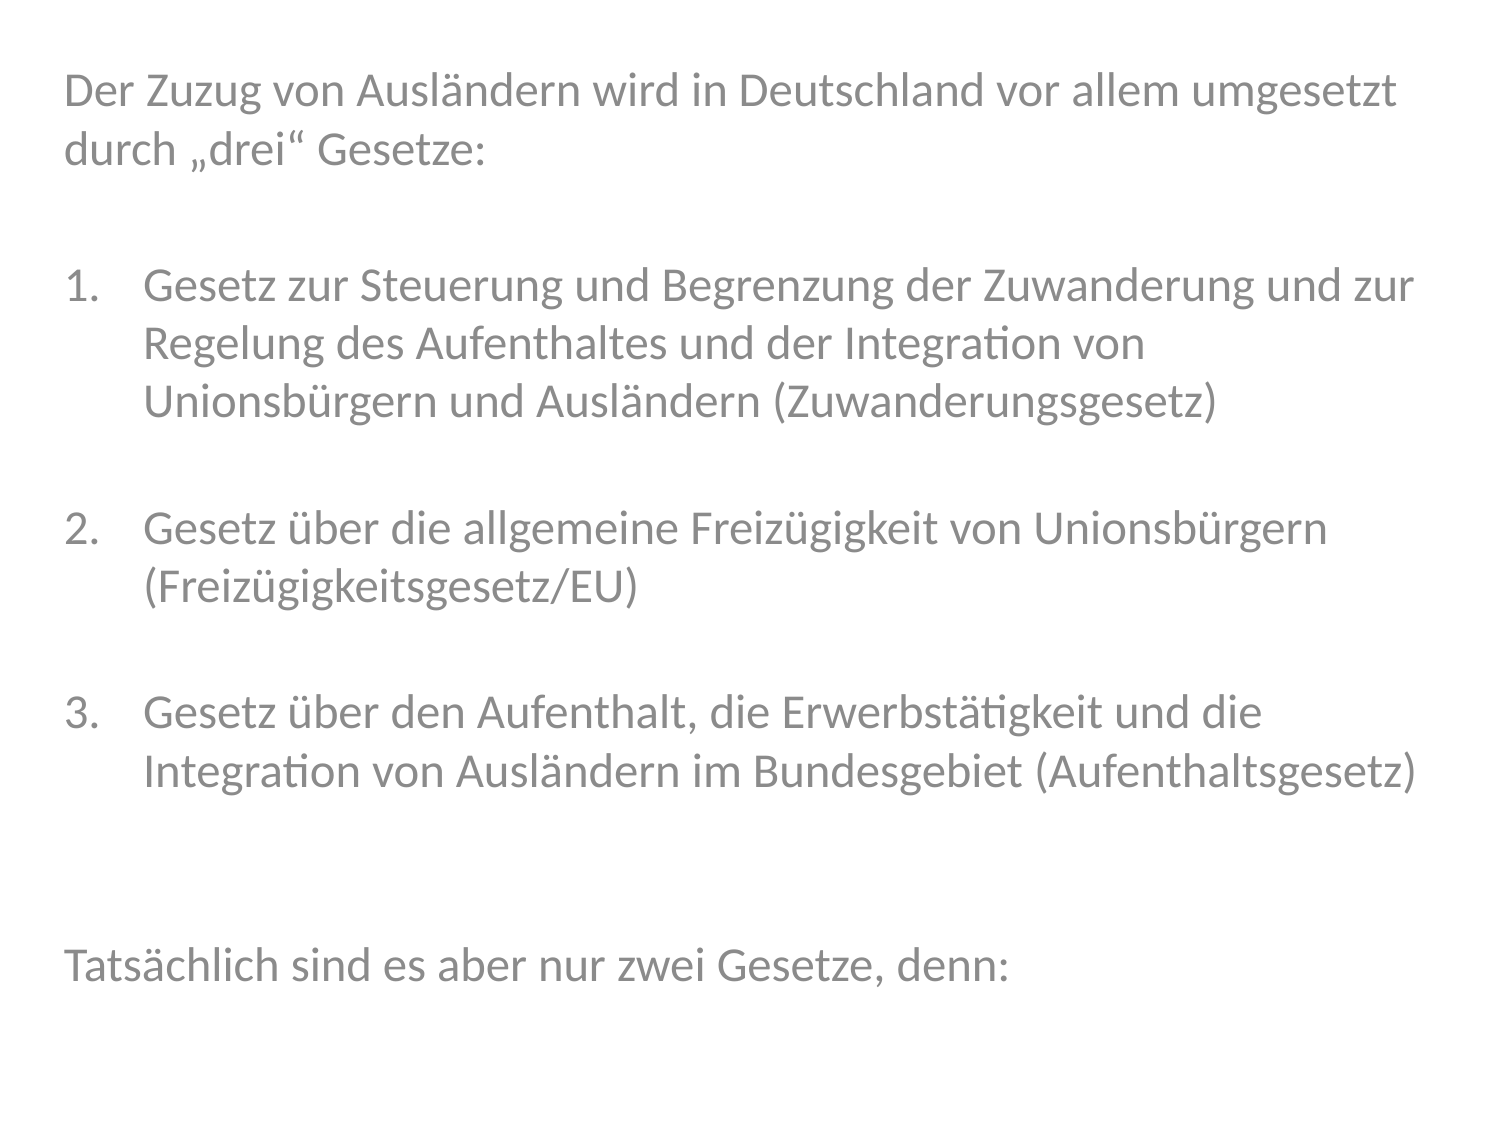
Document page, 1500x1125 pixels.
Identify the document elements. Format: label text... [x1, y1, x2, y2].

subtitle Der Zuzug von Ausländern wird in Deutschland vor allem umgesetzt durch „drei“ Gesetze: Gesetz zur Steuerung und Begrenzung der Zuwanderung und zur Regelung des Aufenthaltes und der Integration von Unionsbürgern und Ausländern (Zuwanderungsgesetz) Gesetz über die allgemeine Freizügigkeit von Unionsbürgern (Freizügigkeitsgesetz/EU) Gesetz über den Aufenthalt, die Erwerbstätigkeit und die Integration von Ausländern im Bundesgebiet (Aufenthaltsgesetz) Tatsächlich sind es aber nur zwei Gesetze, denn: [48, 50, 1446, 1063]
